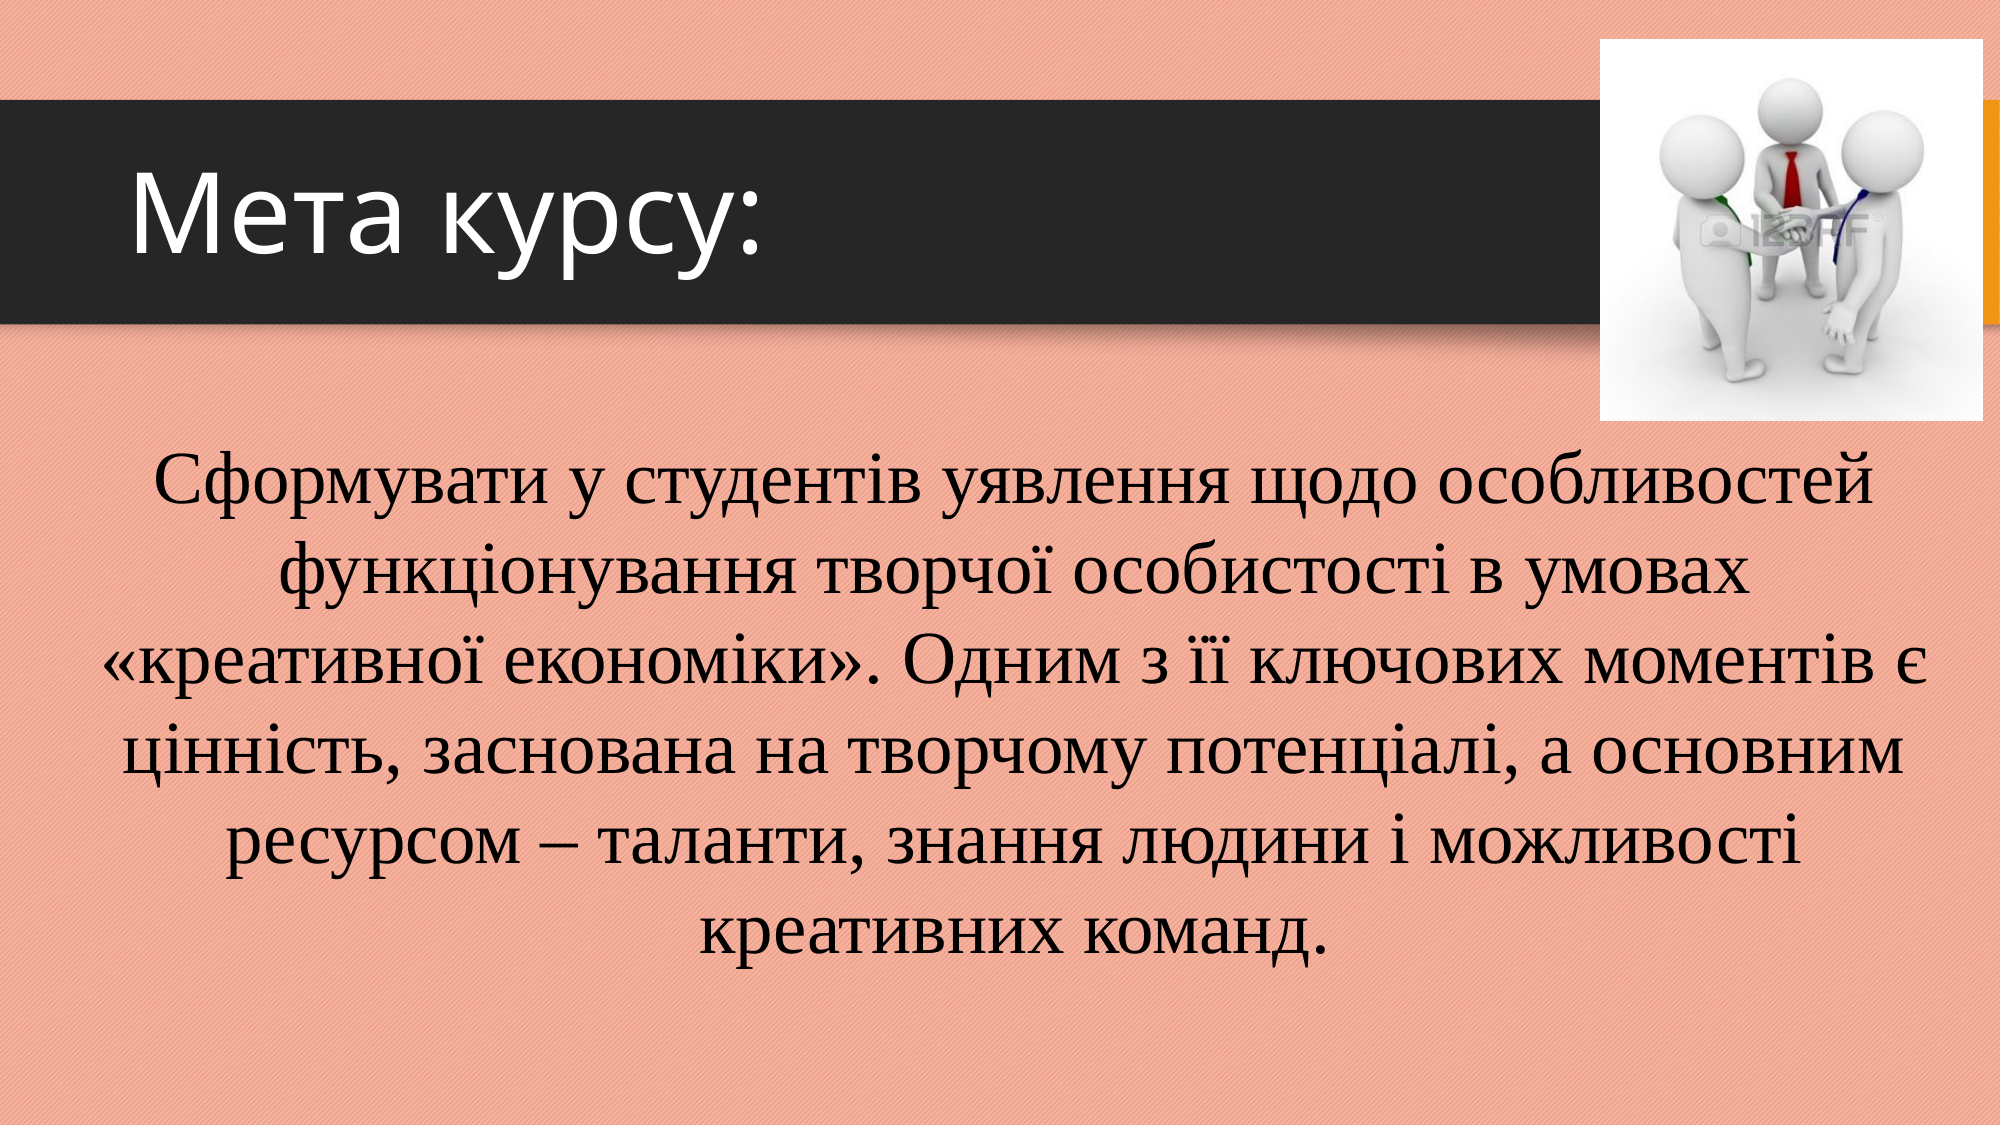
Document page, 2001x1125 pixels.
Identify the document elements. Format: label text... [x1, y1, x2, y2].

text_box Сформувати у студентів уявлення щодо особливостей функціонування творчої особистості в умовах «креативної економіки». Одним з її ключових моментів є цінність, заснована на творчому потенціалі, а основним ресурсом – таланти, знання людини і можливості креативних команд. [82, 420, 1948, 1125]
picture [0, 38, 2000, 422]
title Мета курсу: [111, 123, 1600, 301]
